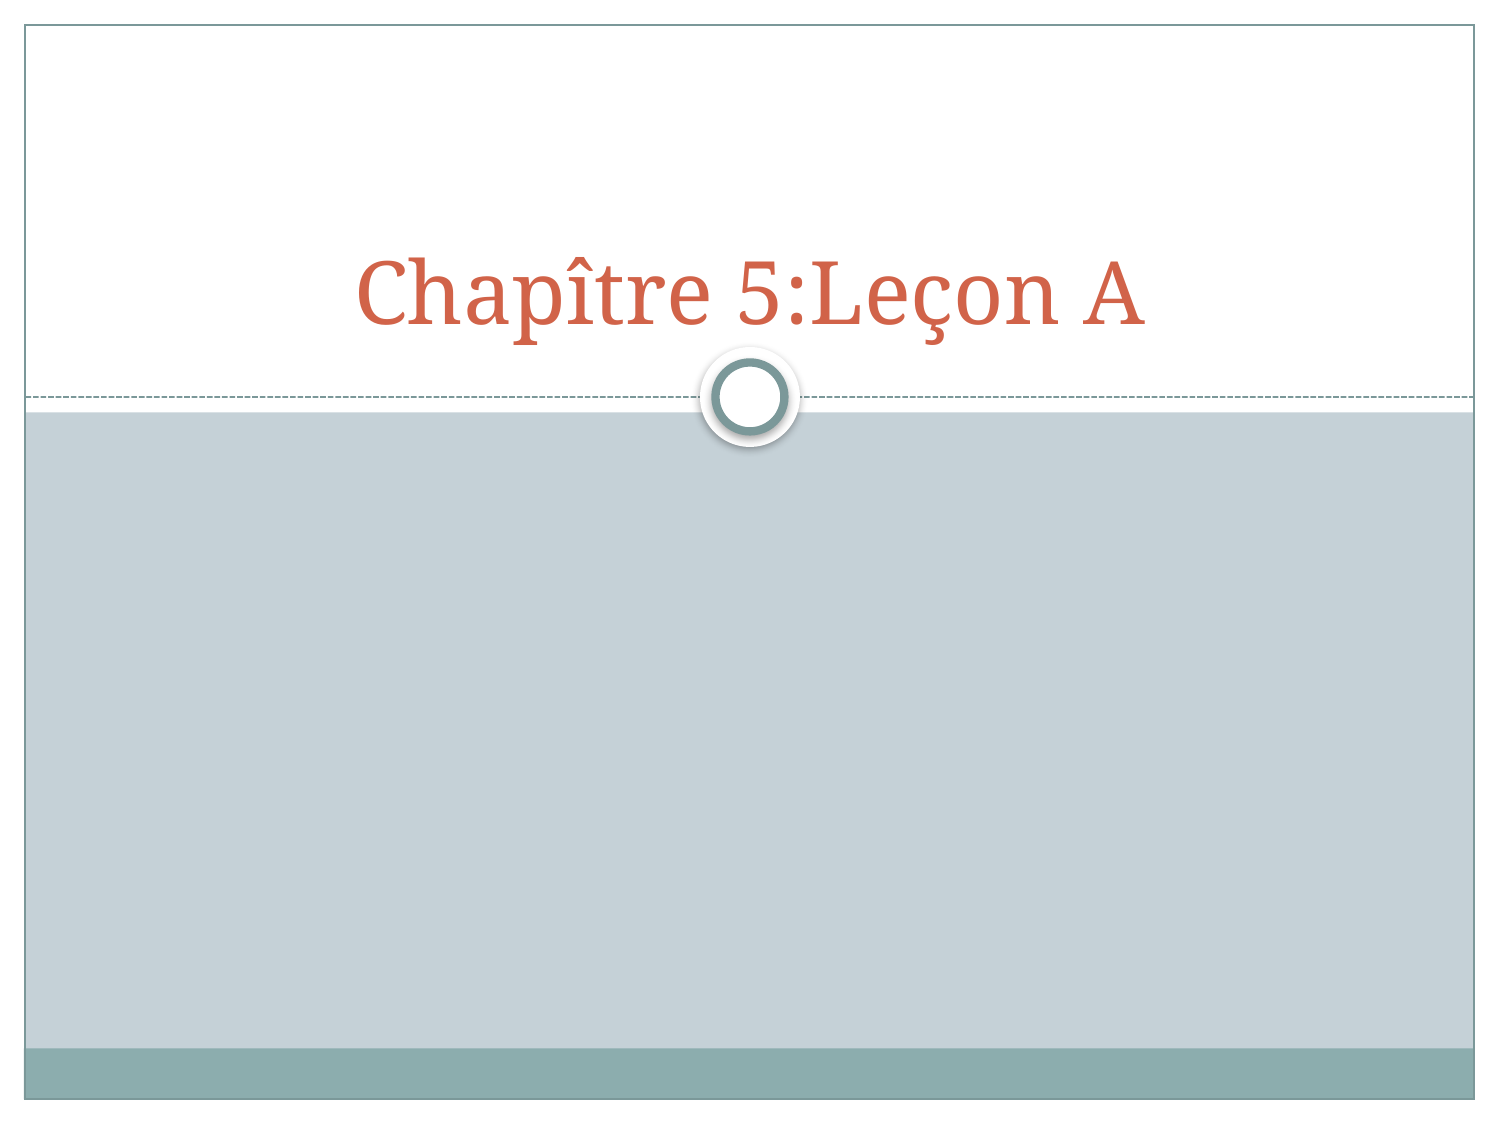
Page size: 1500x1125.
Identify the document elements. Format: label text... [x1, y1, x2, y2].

title Chapître 5:Leçon A [112, 62, 1388, 350]
